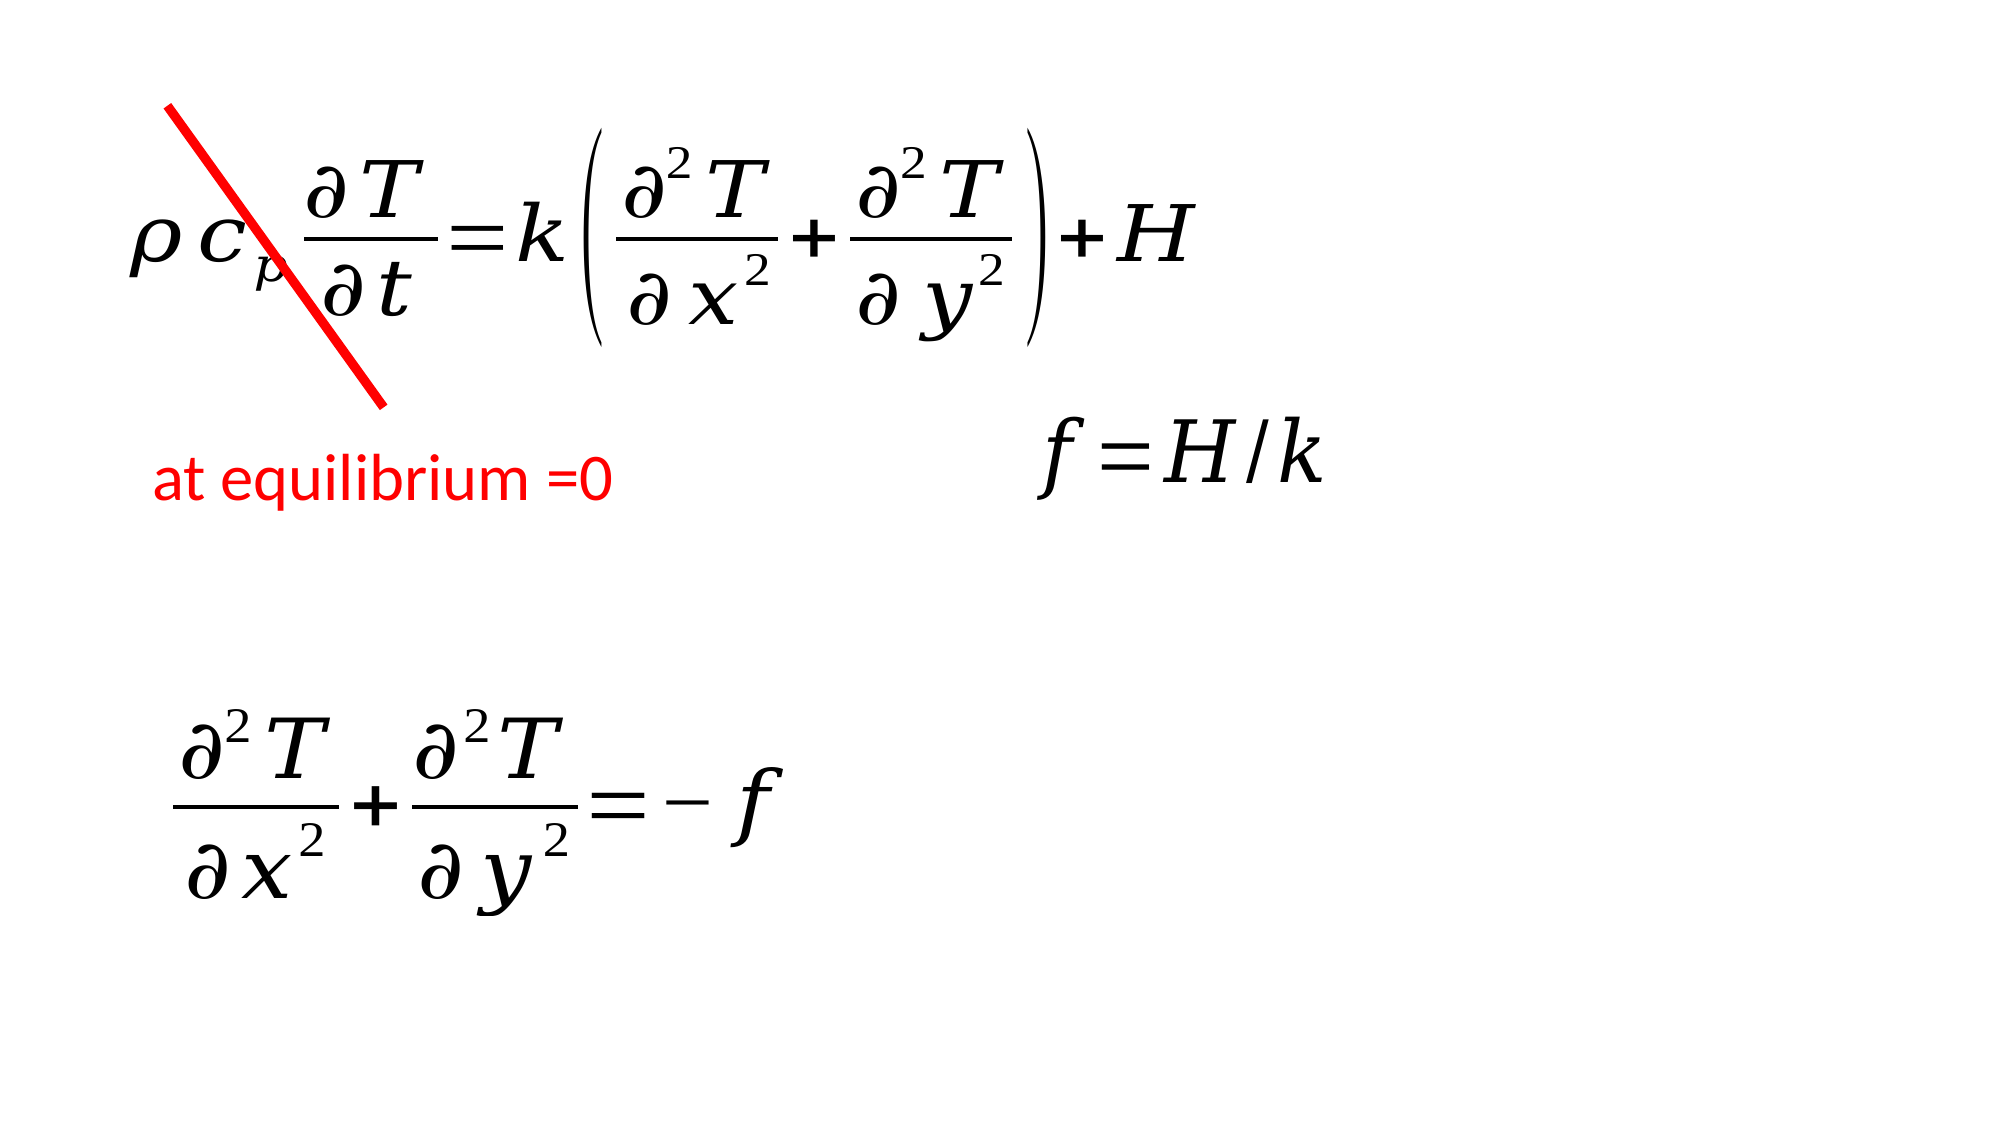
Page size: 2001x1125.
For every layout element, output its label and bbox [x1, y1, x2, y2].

text_box [167, 105, 384, 408]
